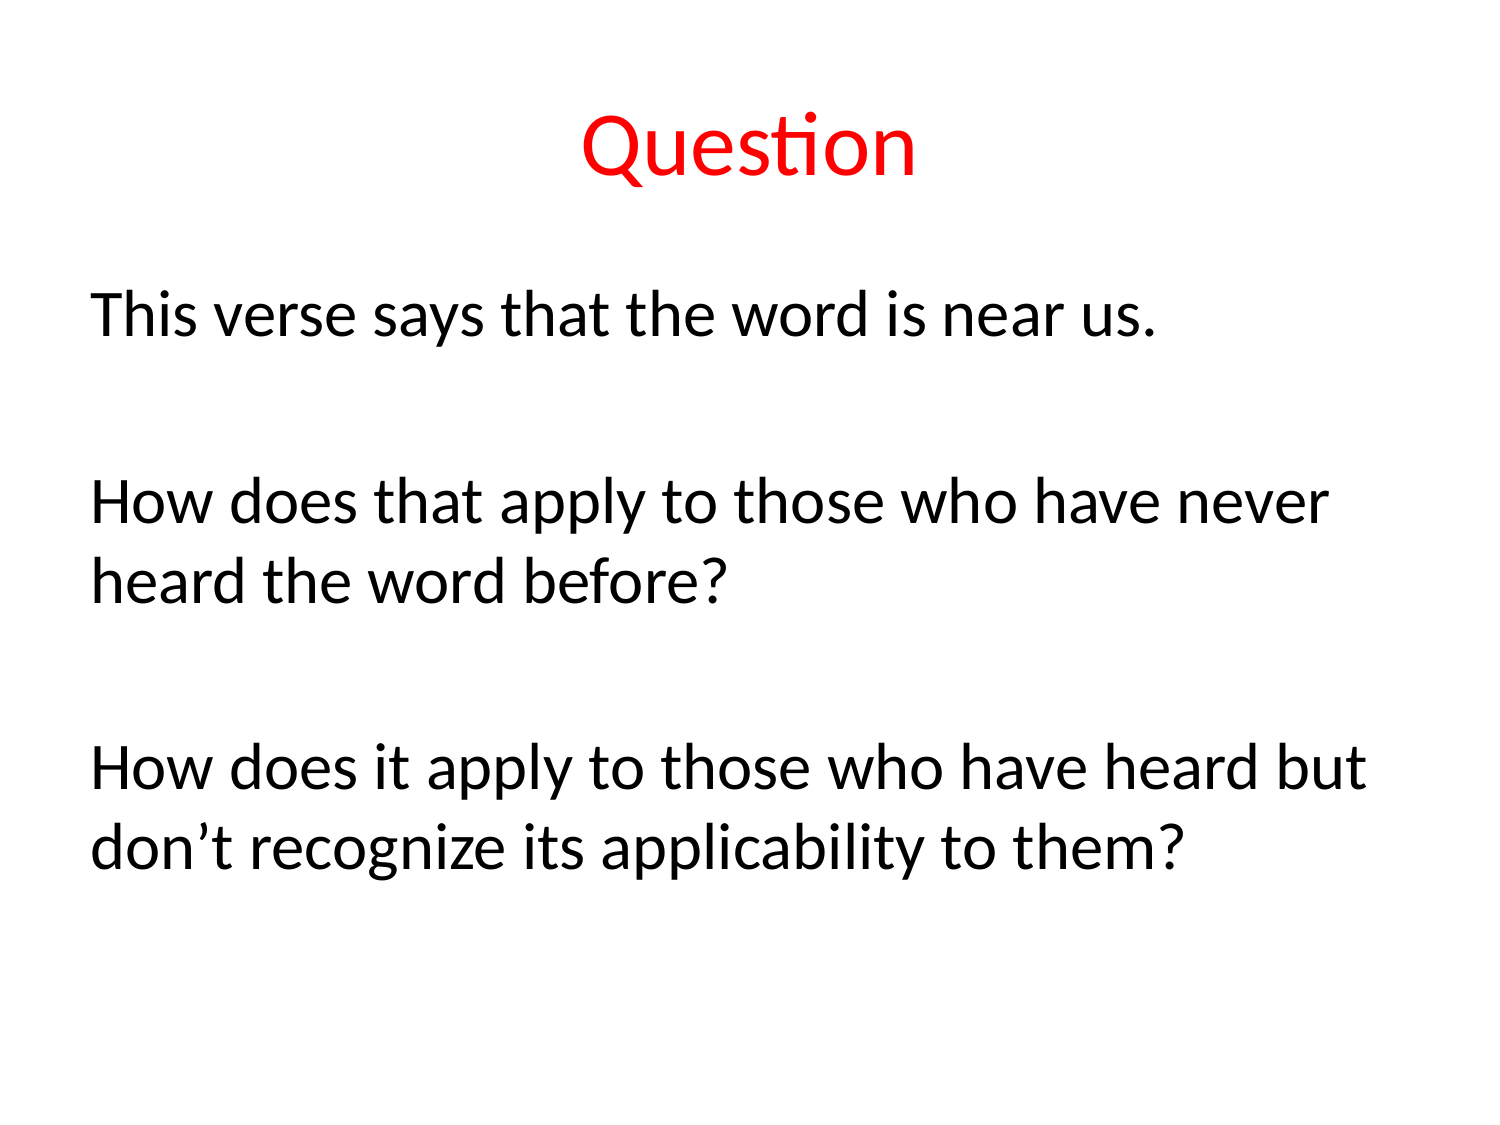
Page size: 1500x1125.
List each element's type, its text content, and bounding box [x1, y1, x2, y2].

title Question [75, 45, 1425, 233]
list This verse says that the word is near us. How does that apply to those who have never heard the word before? How does it apply to those who have heard but don’t recognize its applicability to them? [75, 262, 1425, 1005]
